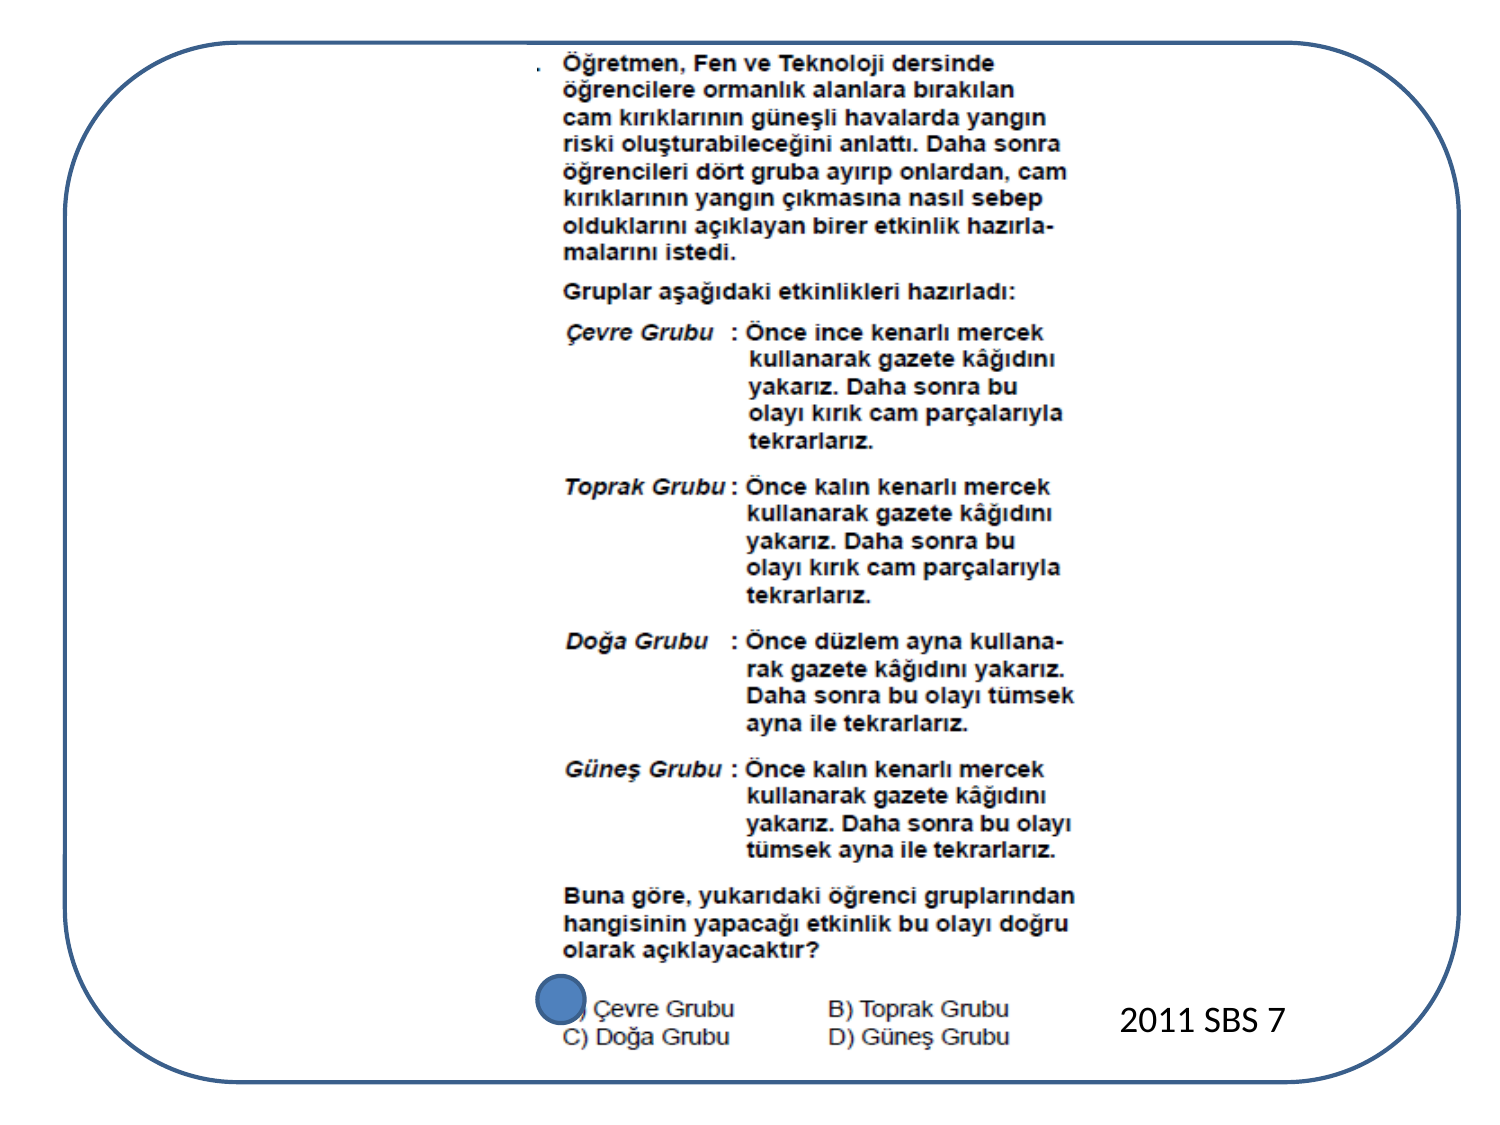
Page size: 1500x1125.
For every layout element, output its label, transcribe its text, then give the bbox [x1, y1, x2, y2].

text_box 2011 SBS 7 [1104, 987, 1332, 1048]
picture [537, 42, 1082, 1055]
text_box [62, 40, 1461, 1085]
